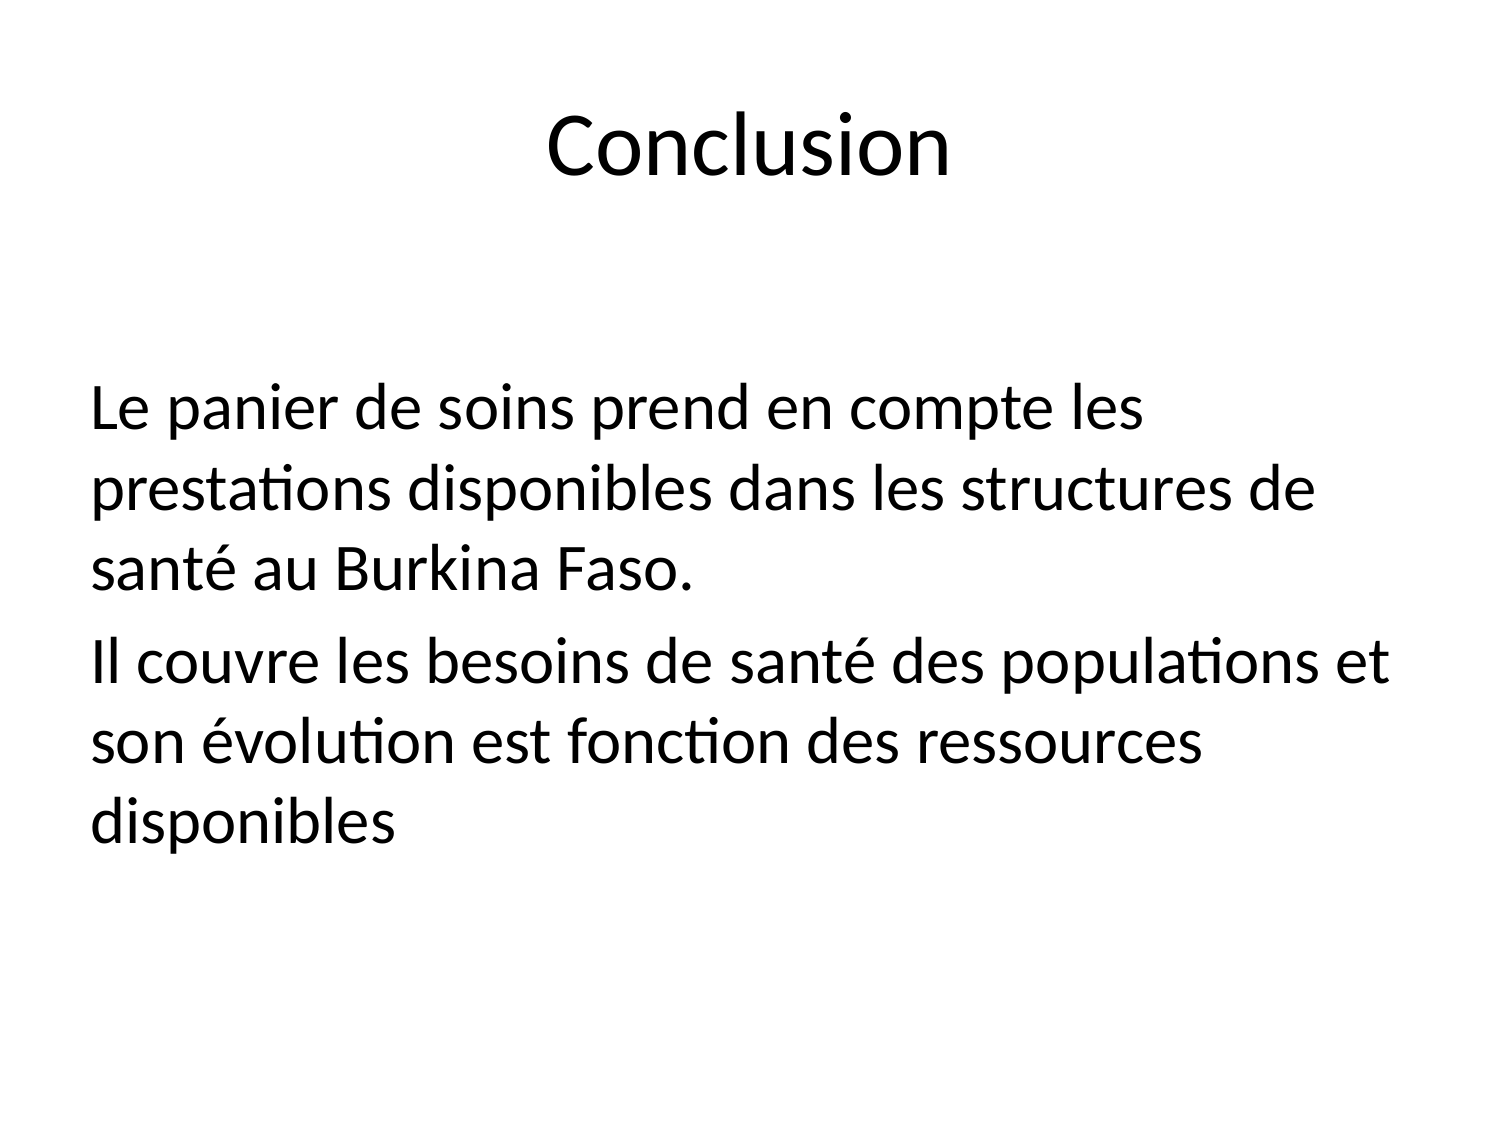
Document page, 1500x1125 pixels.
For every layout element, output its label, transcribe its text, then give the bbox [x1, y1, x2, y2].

list Le panier de soins prend en compte les prestations disponibles dans les structures de santé au Burkina Faso. Il couvre les besoins de santé des populations et son évolution est fonction des ressources disponibles [75, 262, 1425, 1005]
title Conclusion [75, 45, 1425, 233]
